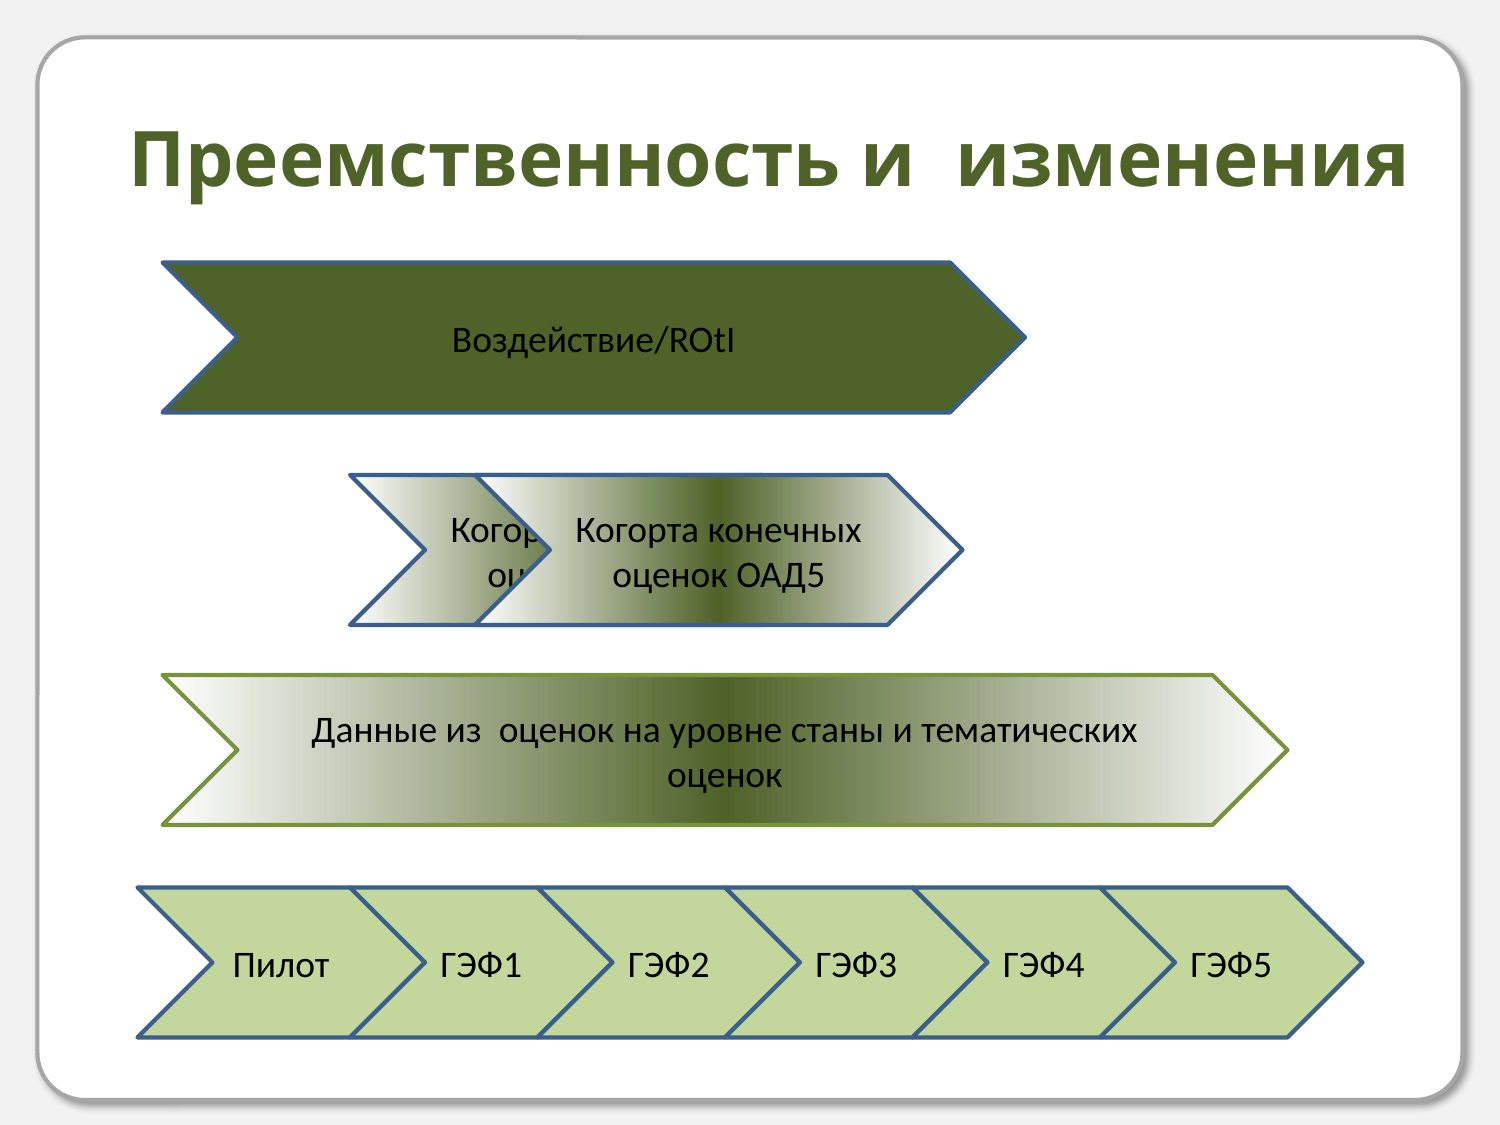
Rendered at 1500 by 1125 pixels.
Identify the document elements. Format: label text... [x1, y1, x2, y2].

text_box Когорта конечных оценок ОАД5 [473, 472, 965, 628]
text_box ГЭФ2 [535, 885, 796, 1040]
text_box ГЭФ4 [910, 885, 1171, 1040]
text_box Пилот [135, 885, 421, 1040]
title Преемственность и изменения [75, 62, 1425, 250]
text_box ГЭФ1 [348, 885, 608, 1040]
text_box Данные из оценок на уровне станы и тематических оценок [160, 672, 1290, 828]
text_box Воздействие/ROtI [160, 260, 1028, 415]
text_box ГЭФ3 [723, 885, 983, 1040]
text_box Когорта конечных оценок ОАД4 [348, 472, 546, 628]
text_box ГЭФ5 [1098, 885, 1365, 1040]
